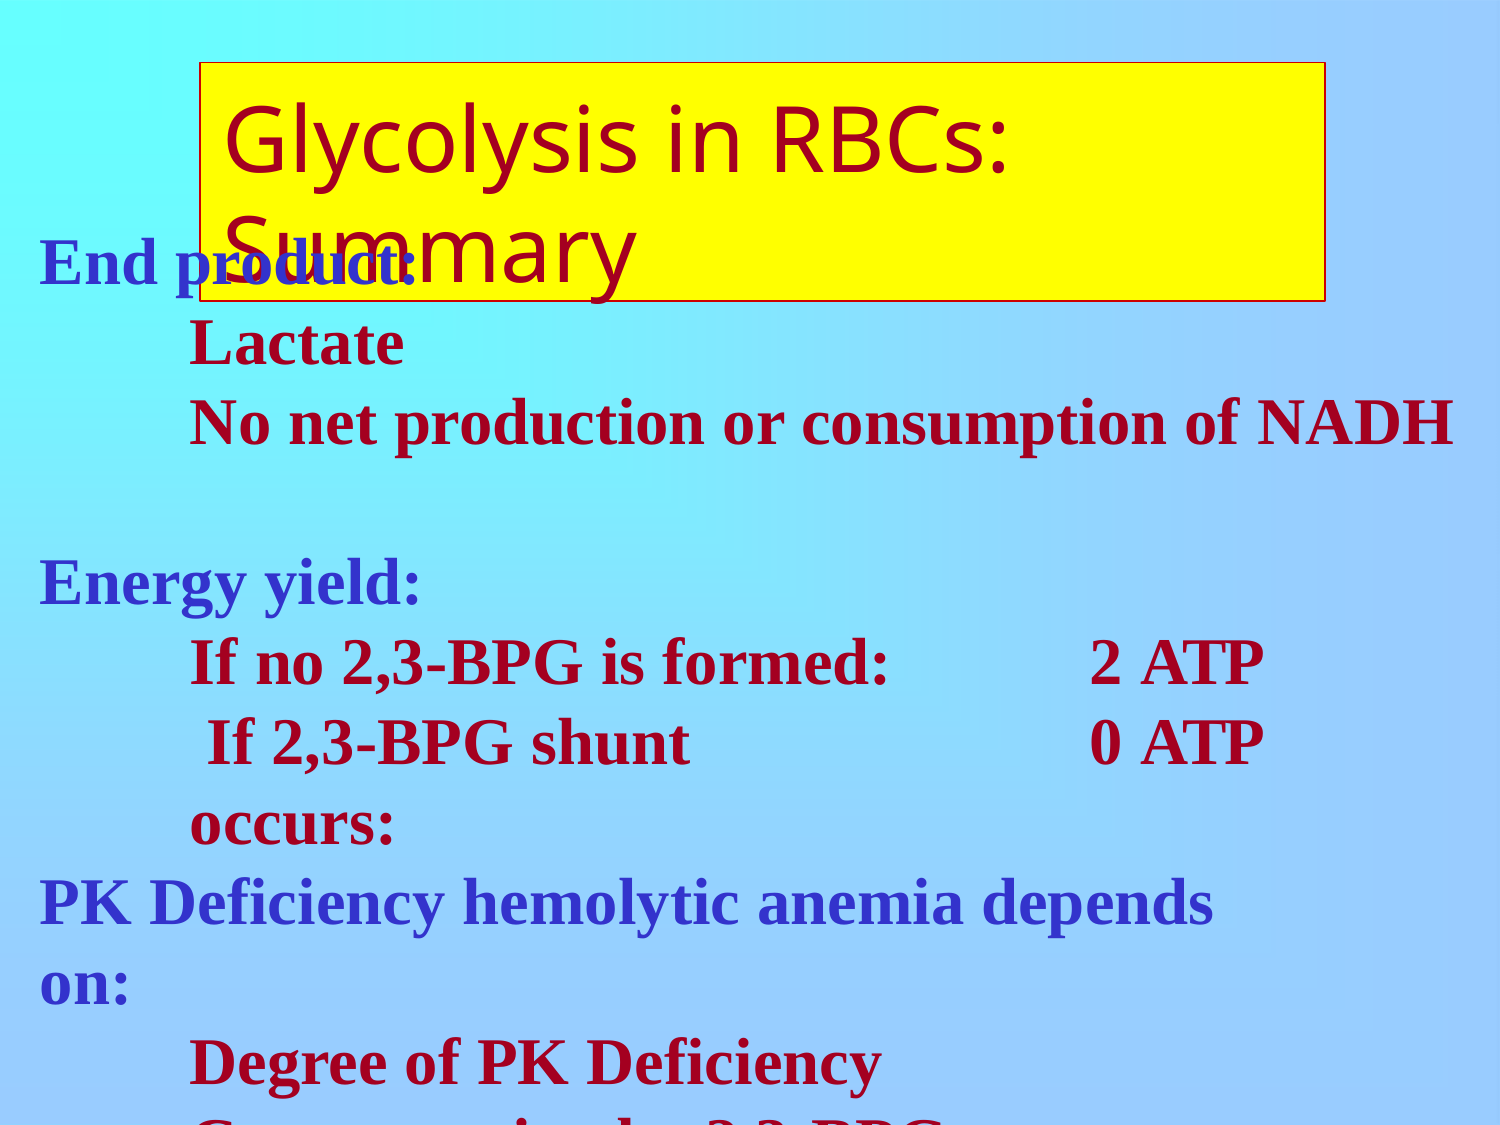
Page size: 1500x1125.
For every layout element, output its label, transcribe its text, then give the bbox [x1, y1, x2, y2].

text_box Energy yield: If no 2,3-BPG is formed: If 2,3-BPG shunt occurs: [37, 537, 900, 857]
title Glycolysis in RBCs: Summary [200, 62, 1325, 217]
picture [0, 0, 1500, 1125]
text_box 2 ATP 0 ATP [1088, 617, 1268, 778]
list End product: Lactate No net production or consumption of NADH [37, 217, 1463, 856]
text_box PK Deficiency hemolytic anemia depends on: Degree of PK Deficiency Compensation by 2,3-BPG [37, 857, 1325, 1125]
